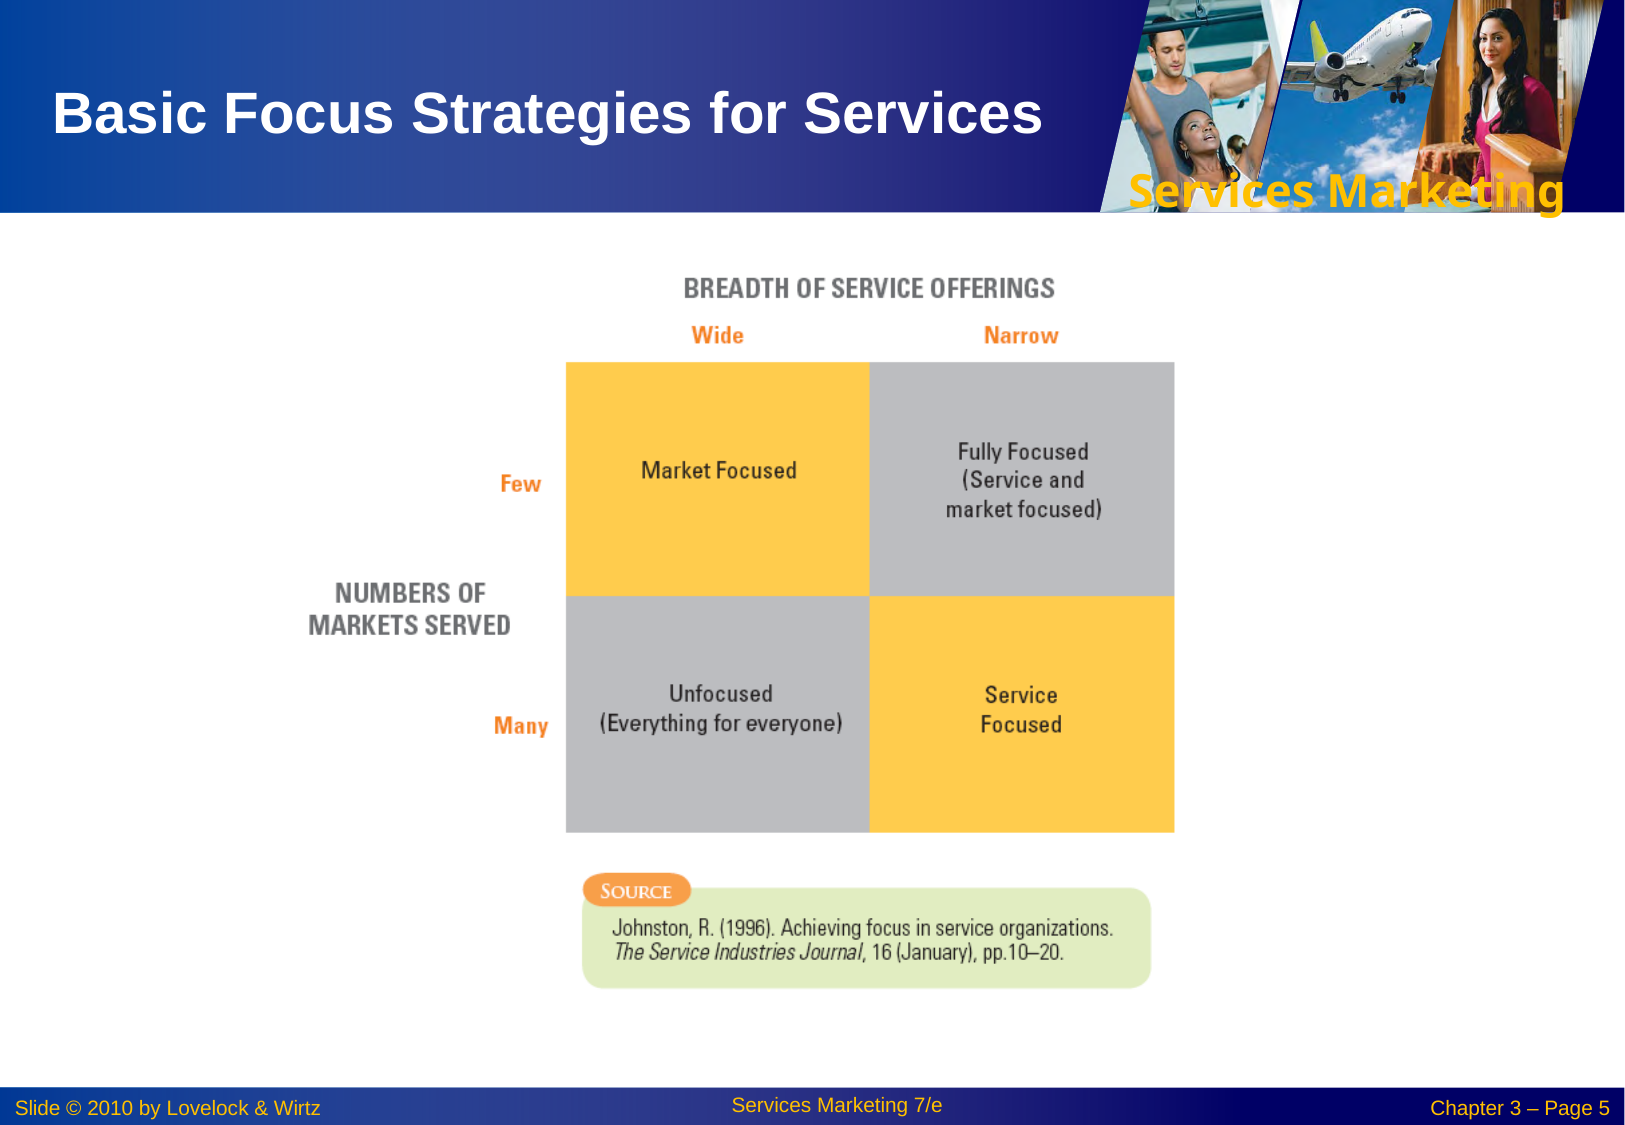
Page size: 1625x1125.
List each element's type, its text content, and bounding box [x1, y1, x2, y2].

picture [1162, 186, 1172, 192]
picture [1546, 187, 1556, 202]
title Basic Focus Strategies for Services [36, 37, 1088, 176]
picture [283, 262, 1188, 1001]
picture [1100, 0, 1604, 213]
